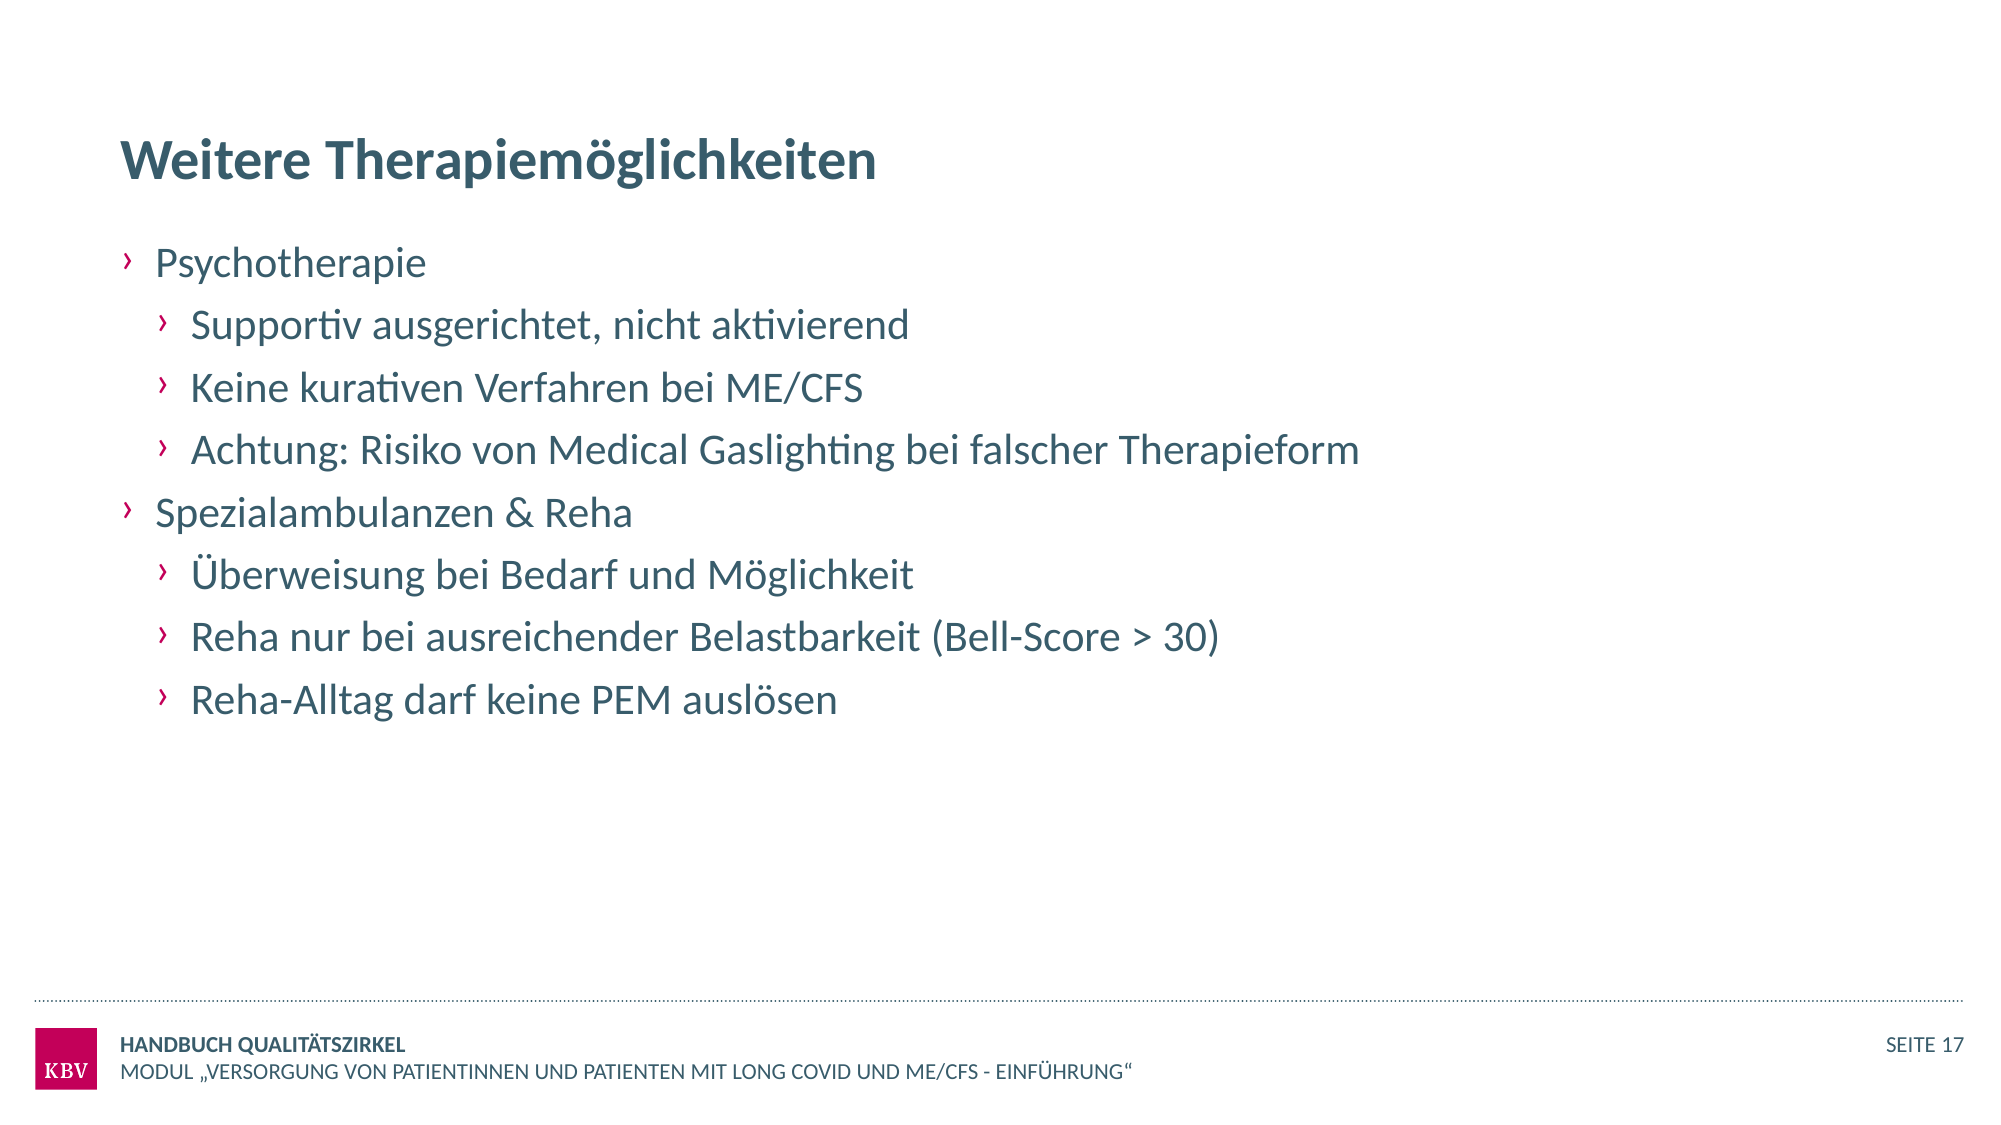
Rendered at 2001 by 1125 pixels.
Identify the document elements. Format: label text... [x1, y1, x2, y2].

footer Handbuch Qualitätszirkel [120, 1030, 1668, 1057]
slide_number Modul „Versorgung von Patientinnen und Patienten mit Long COVID und ME/CFS - Einführung“ [120, 1057, 1668, 1084]
slide_number Seite 17 [1787, 1030, 1965, 1057]
list Psychotherapie Supportiv ausgerichtet, nicht aktivierend Keine kurativen Verfahren bei ME/CFS Achtung: Risiko von Medical Gaslighting bei falscher Therapieform Spezialambulanzen & Reha Überweisung bei Bedarf und Möglichkeit Reha nur bei ausreichender Belastbarkeit (Bell-Score > 30) Reha-Alltag darf keine PEM auslösen [120, 237, 1880, 945]
title Weitere Therapiemöglichkeiten [120, 129, 1880, 201]
